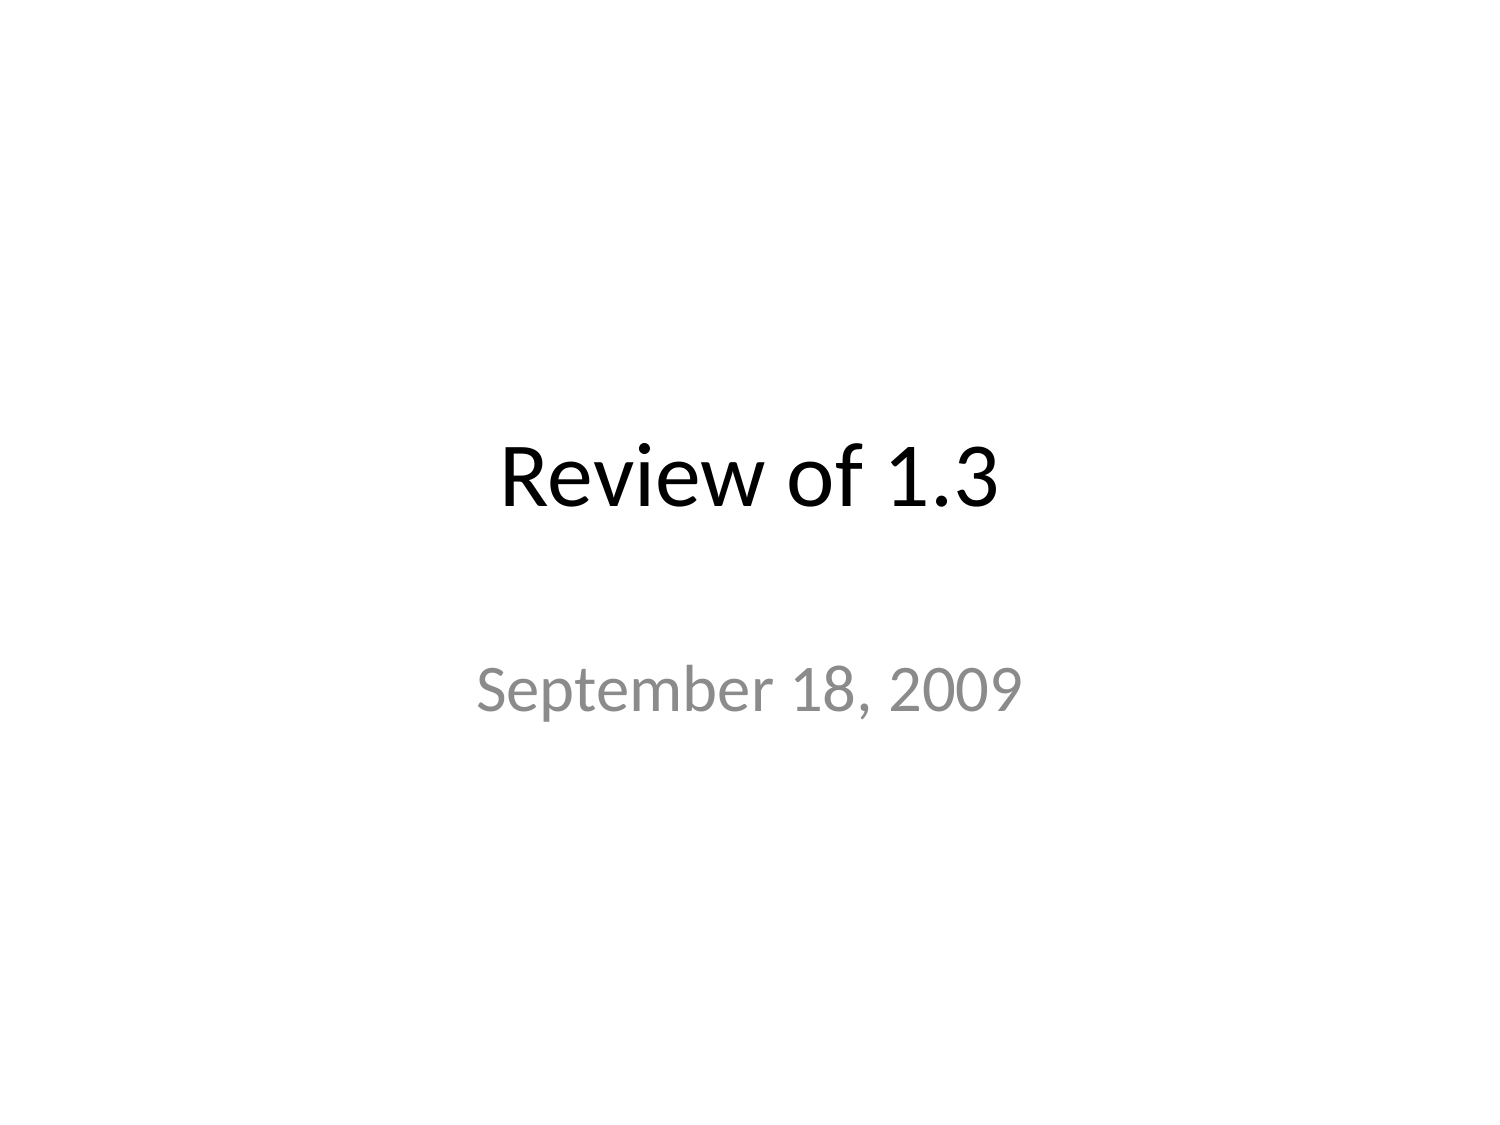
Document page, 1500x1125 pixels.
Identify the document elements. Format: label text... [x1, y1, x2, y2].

title Review of 1.3 [112, 349, 1388, 591]
subtitle September 18, 2009 [225, 637, 1275, 925]
